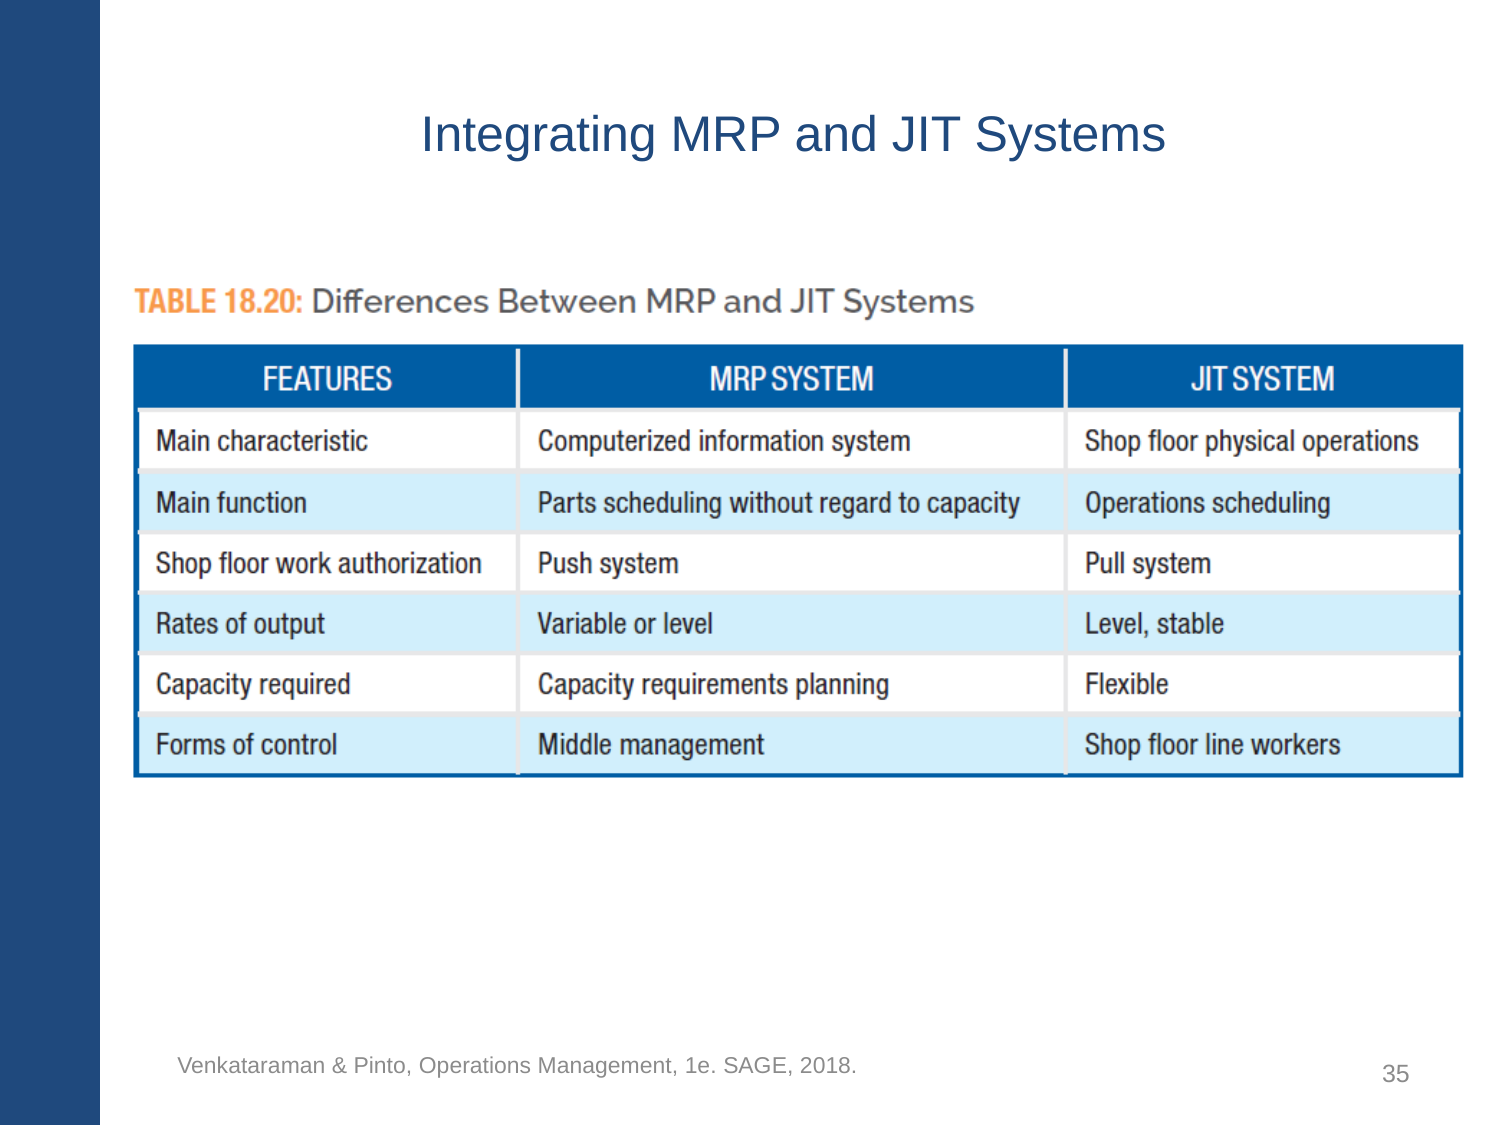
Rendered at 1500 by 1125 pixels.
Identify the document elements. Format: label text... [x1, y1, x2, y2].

footer Venkataraman & Pinto, Operations Management, 1e. SAGE, 2018. [162, 1042, 1313, 1103]
picture [124, 277, 1485, 795]
slide_number 35 [1350, 1042, 1425, 1103]
title Integrating MRP and JIT Systems [162, 37, 1425, 225]
